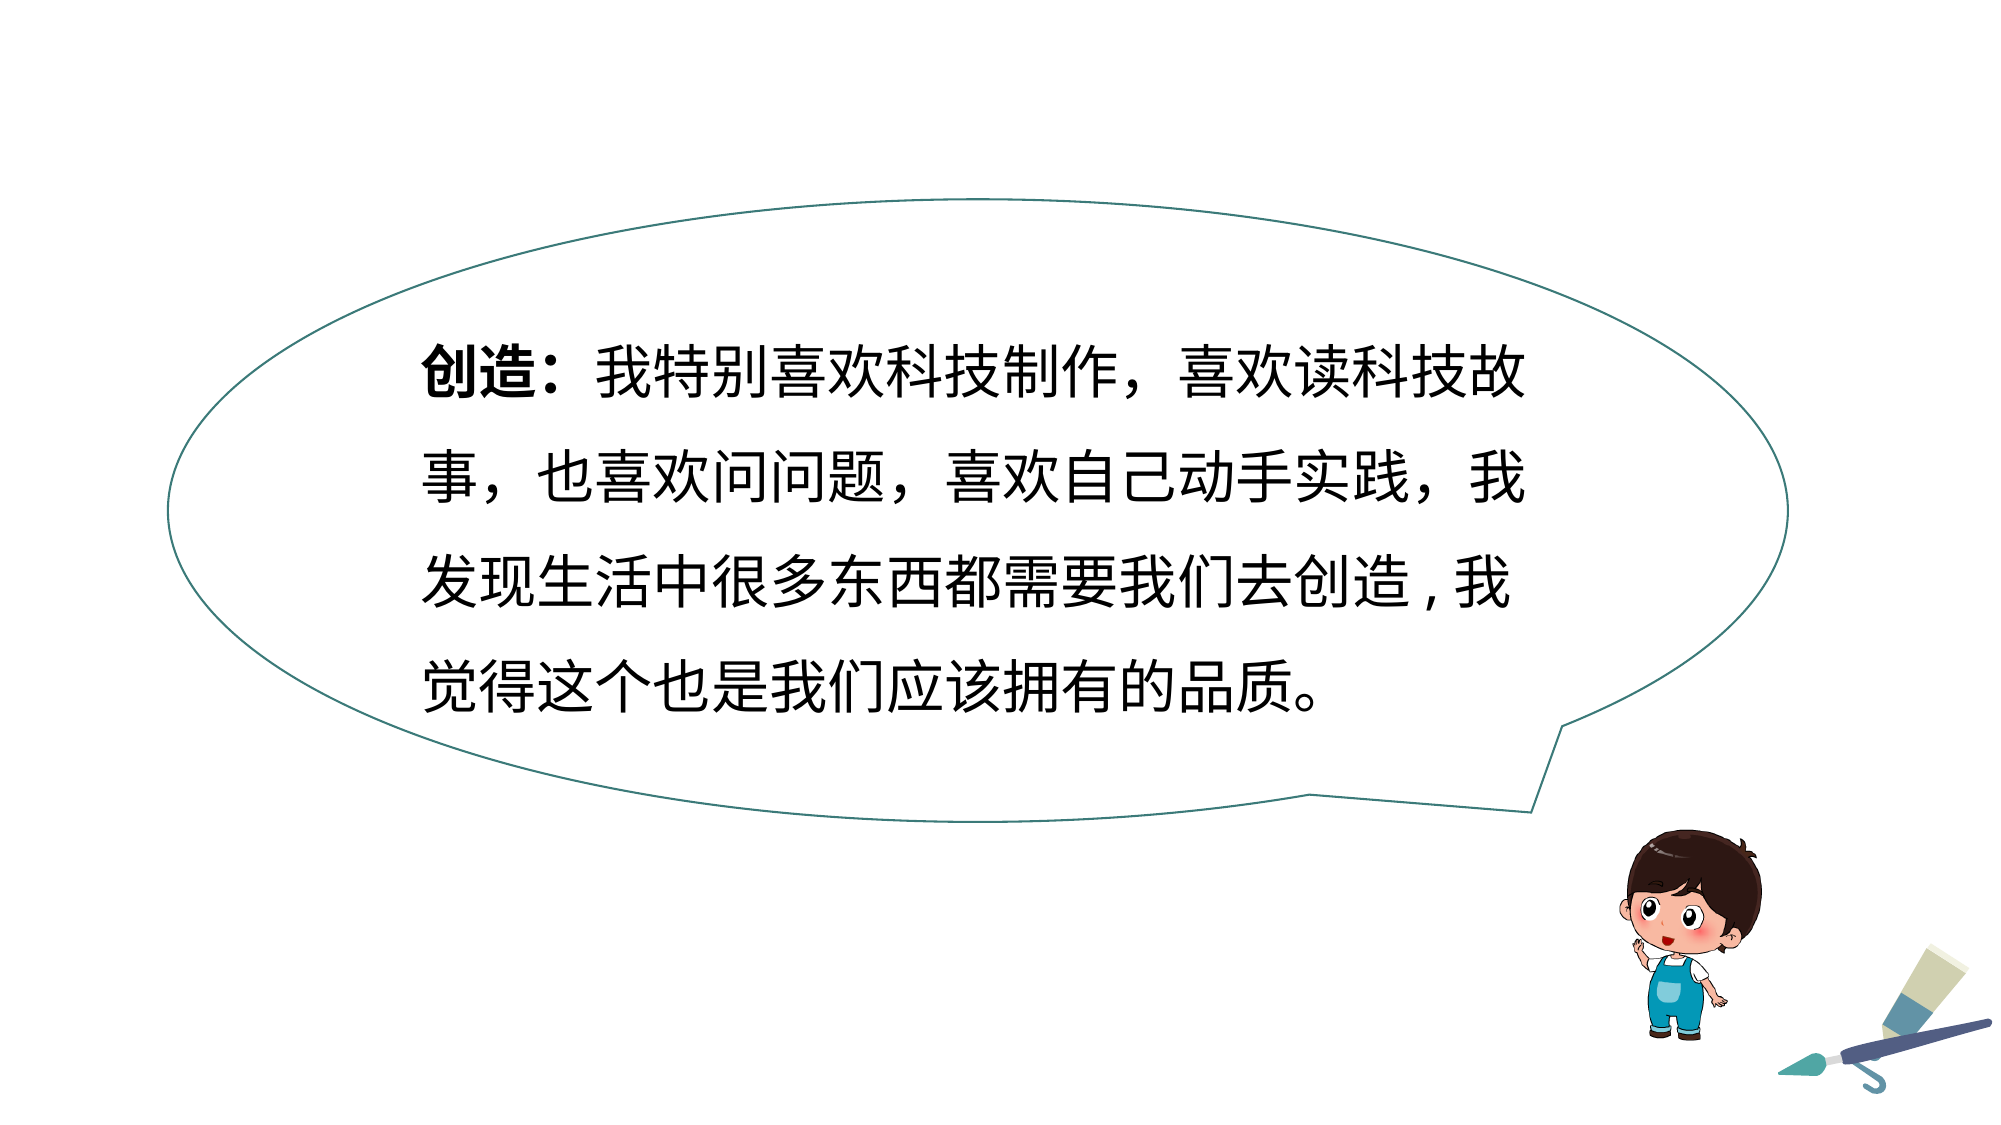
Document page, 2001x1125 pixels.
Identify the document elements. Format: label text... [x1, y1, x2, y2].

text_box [1811, 945, 1974, 1125]
text_box 创造：我特别喜欢科技制作，喜欢读科技故事，也喜欢问问题，喜欢自己动手实践，我发现生活中很多东西都需要我们去创造,我觉得这个也是我们应该拥有的品质。 [166, 198, 1789, 823]
picture [1559, 788, 1810, 1071]
